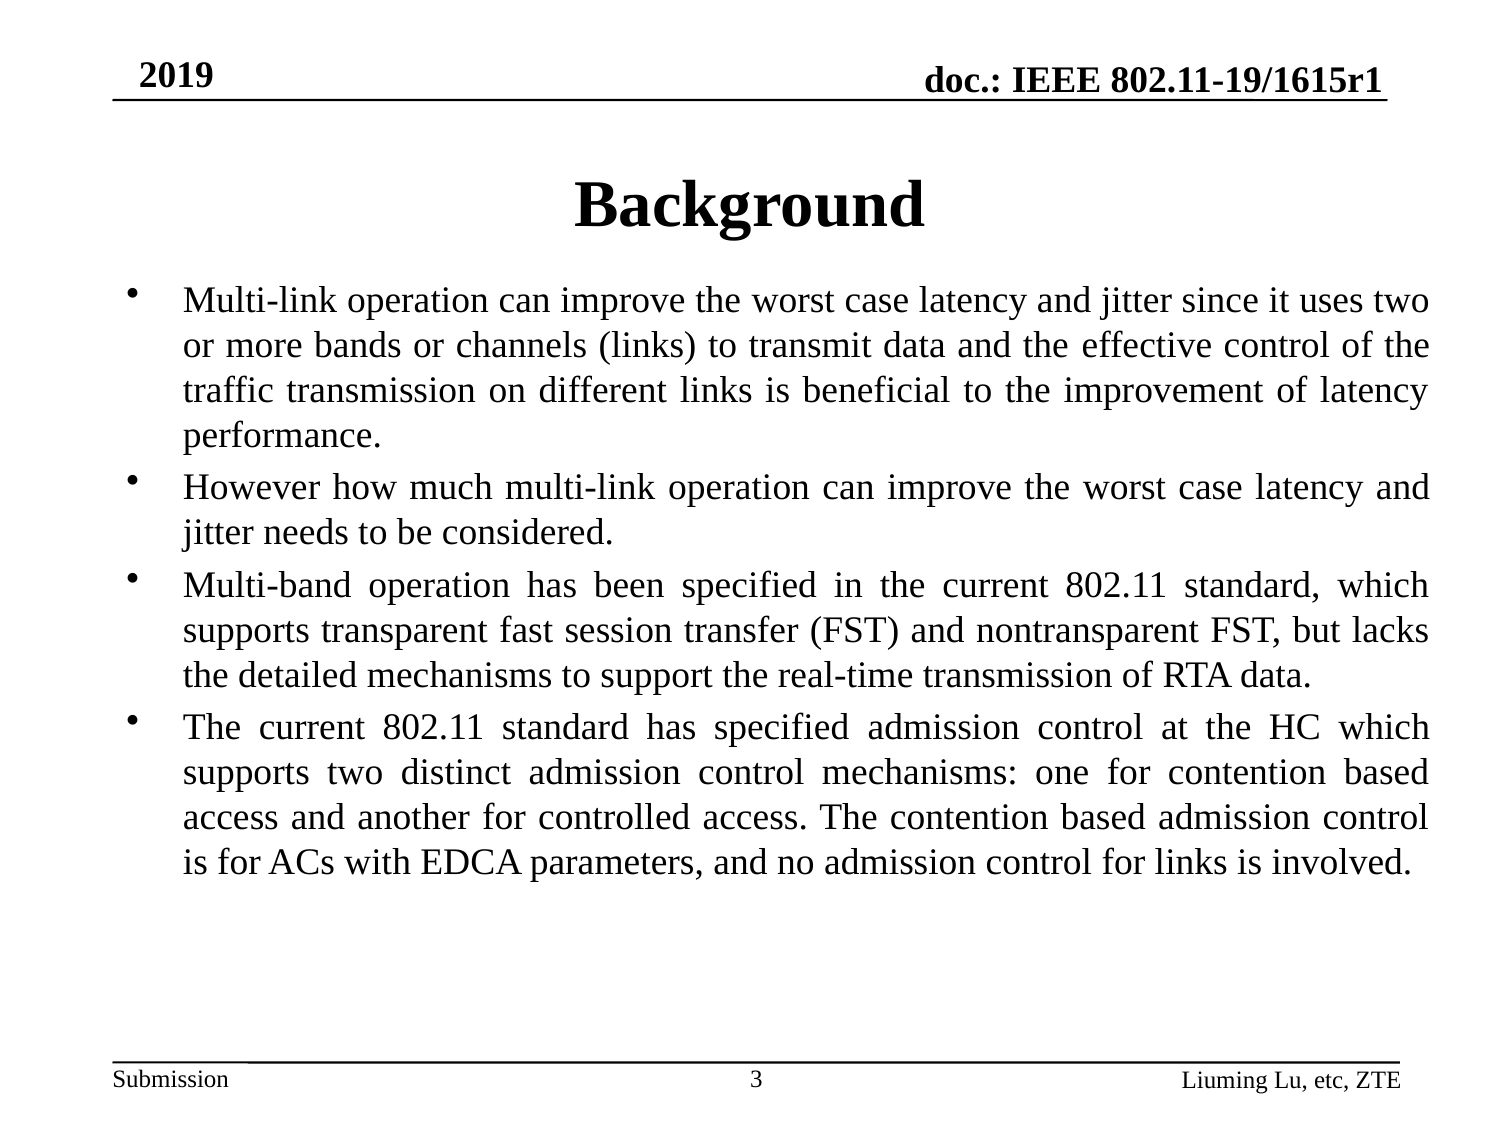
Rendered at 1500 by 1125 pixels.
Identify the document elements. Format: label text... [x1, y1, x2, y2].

footer Liuming Lu, etc, ZTE [1178, 1063, 1402, 1095]
title Background [112, 112, 1388, 266]
slide_number 3 [741, 1061, 772, 1093]
list Multi-link operation can improve the worst case latency and jitter since it uses two or more bands or channels (links) to transmit data and the effective control of the traffic transmission on different links is beneficial to the improvement of latency performance. However how much multi-link operation can improve the worst case latency and jitter needs to be considered. Multi-band operation has been specified in the current 802.11 standard, which supports transparent fast session transfer (FST) and nontransparent FST, but lacks the detailed mechanisms to support the real-time transmission of RTA data. The current 802.11 standard has specified admission control at the HC which supports two distinct admission control mechanisms: one for contention based access and another for controlled access. The contention based admission control is for ACs with EDCA parameters, and no admission control for links is involved. [111, 266, 1447, 943]
